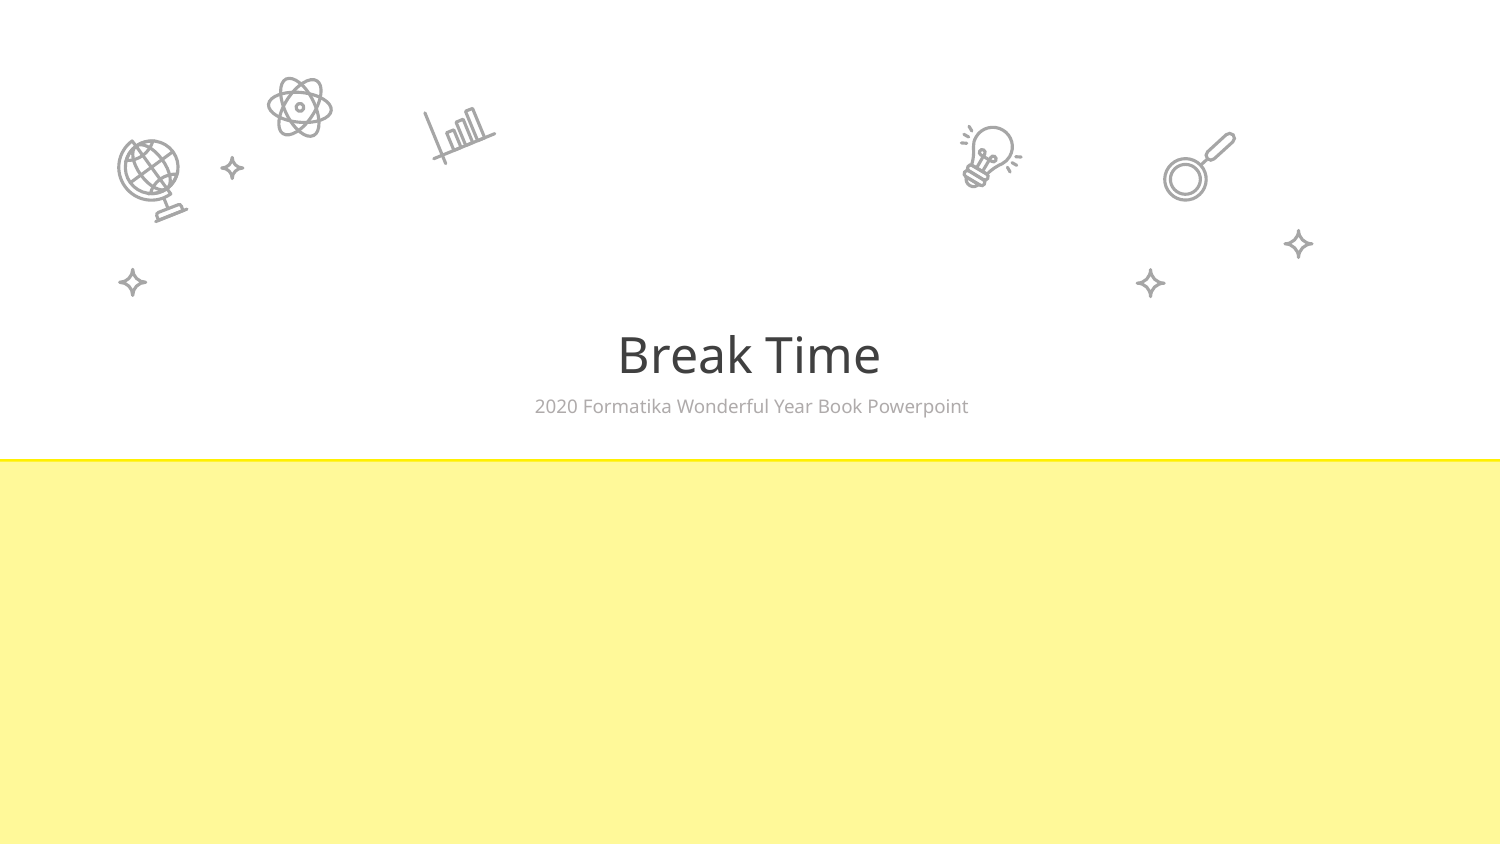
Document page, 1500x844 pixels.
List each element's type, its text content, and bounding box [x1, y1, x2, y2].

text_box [114, 75, 1312, 297]
picture [0, 459, 1500, 844]
text_box 2020 Formatika Wonderful Year Book Powerpoint [520, 387, 984, 426]
text_box Break Time [603, 315, 897, 387]
